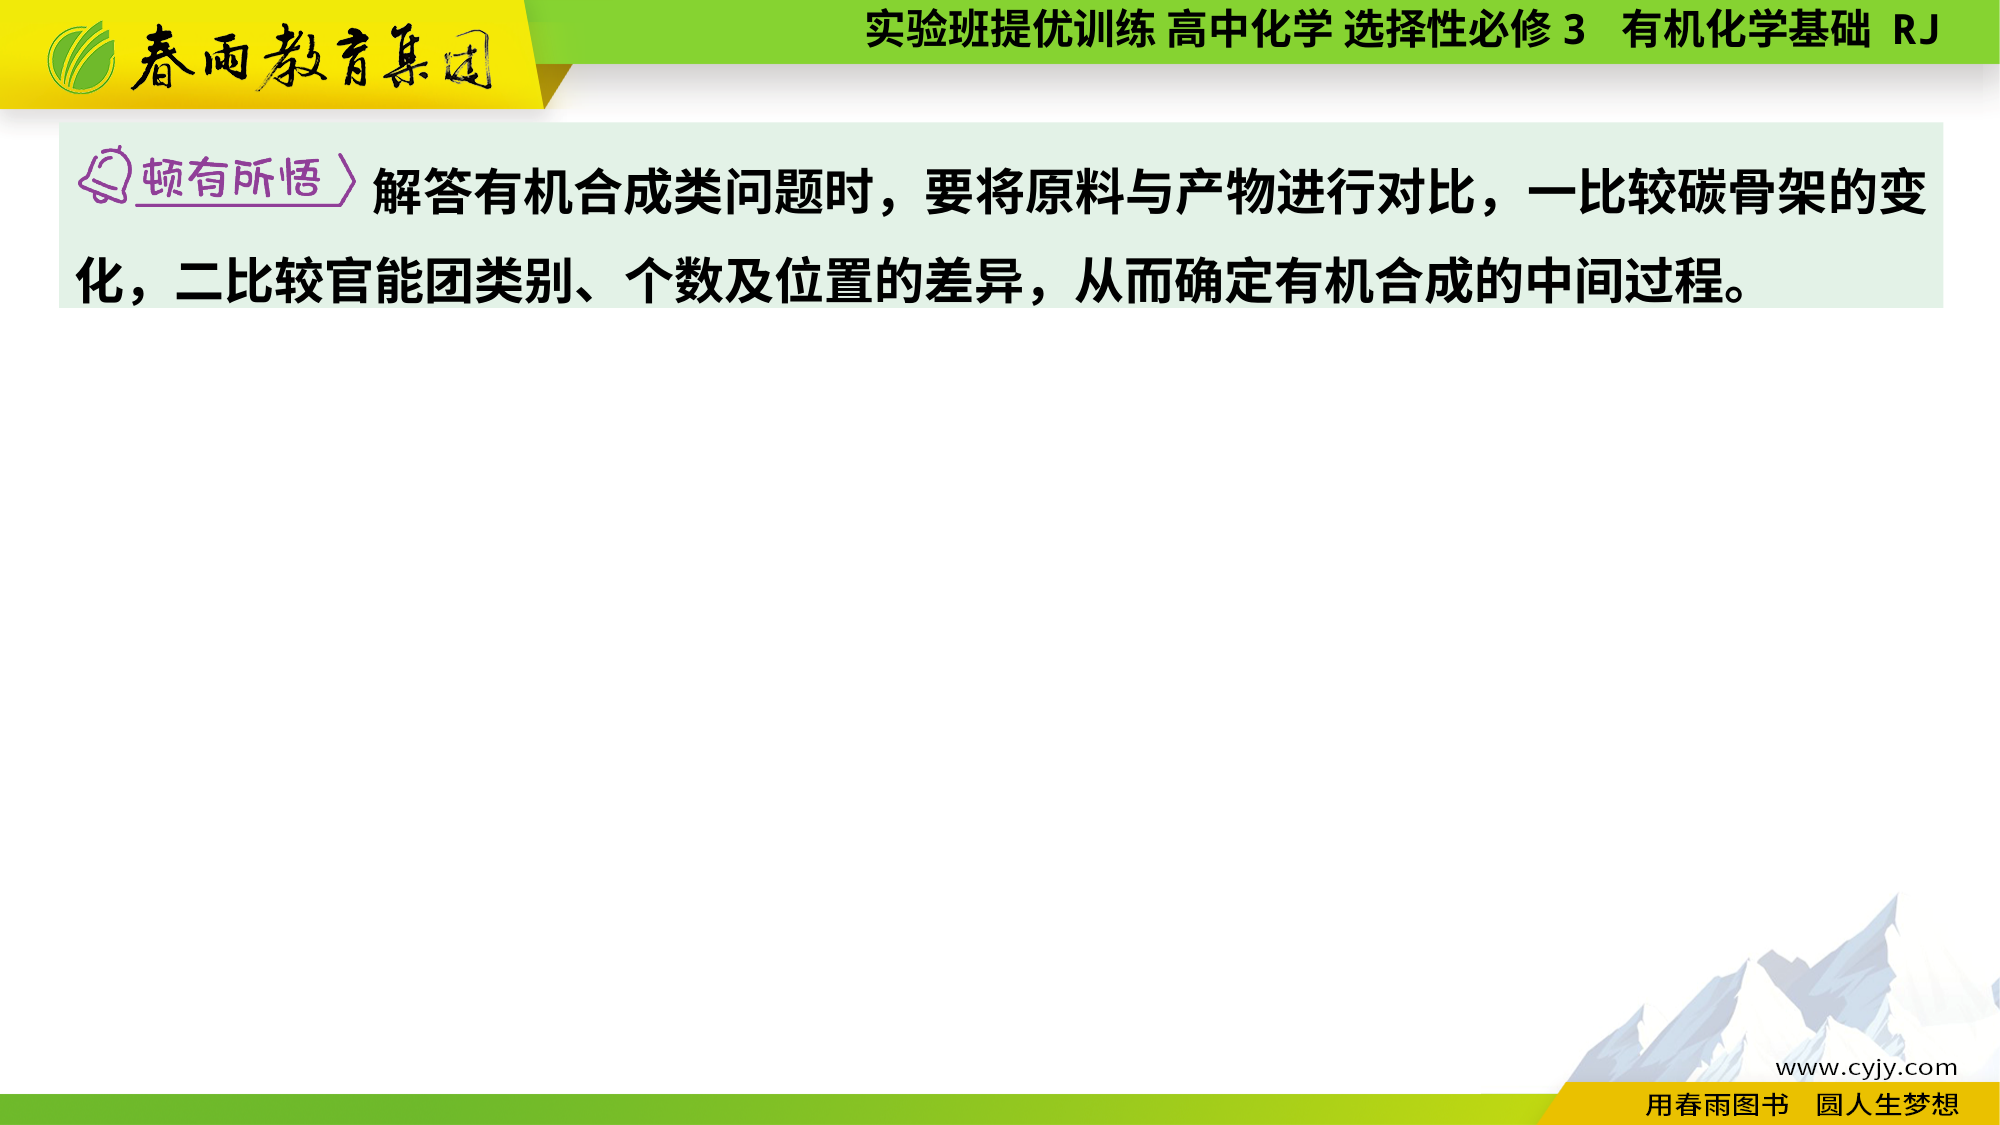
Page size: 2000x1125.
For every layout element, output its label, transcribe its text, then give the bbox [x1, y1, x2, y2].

list 解答有机合成类问题时，要将原料与产物进行对比，一比较碳骨架的变化，二比较官能团类别、个数及位置的差异，从而确定有机合成的中间过程。 [59, 122, 1944, 308]
picture [0, 0, 2000, 1125]
